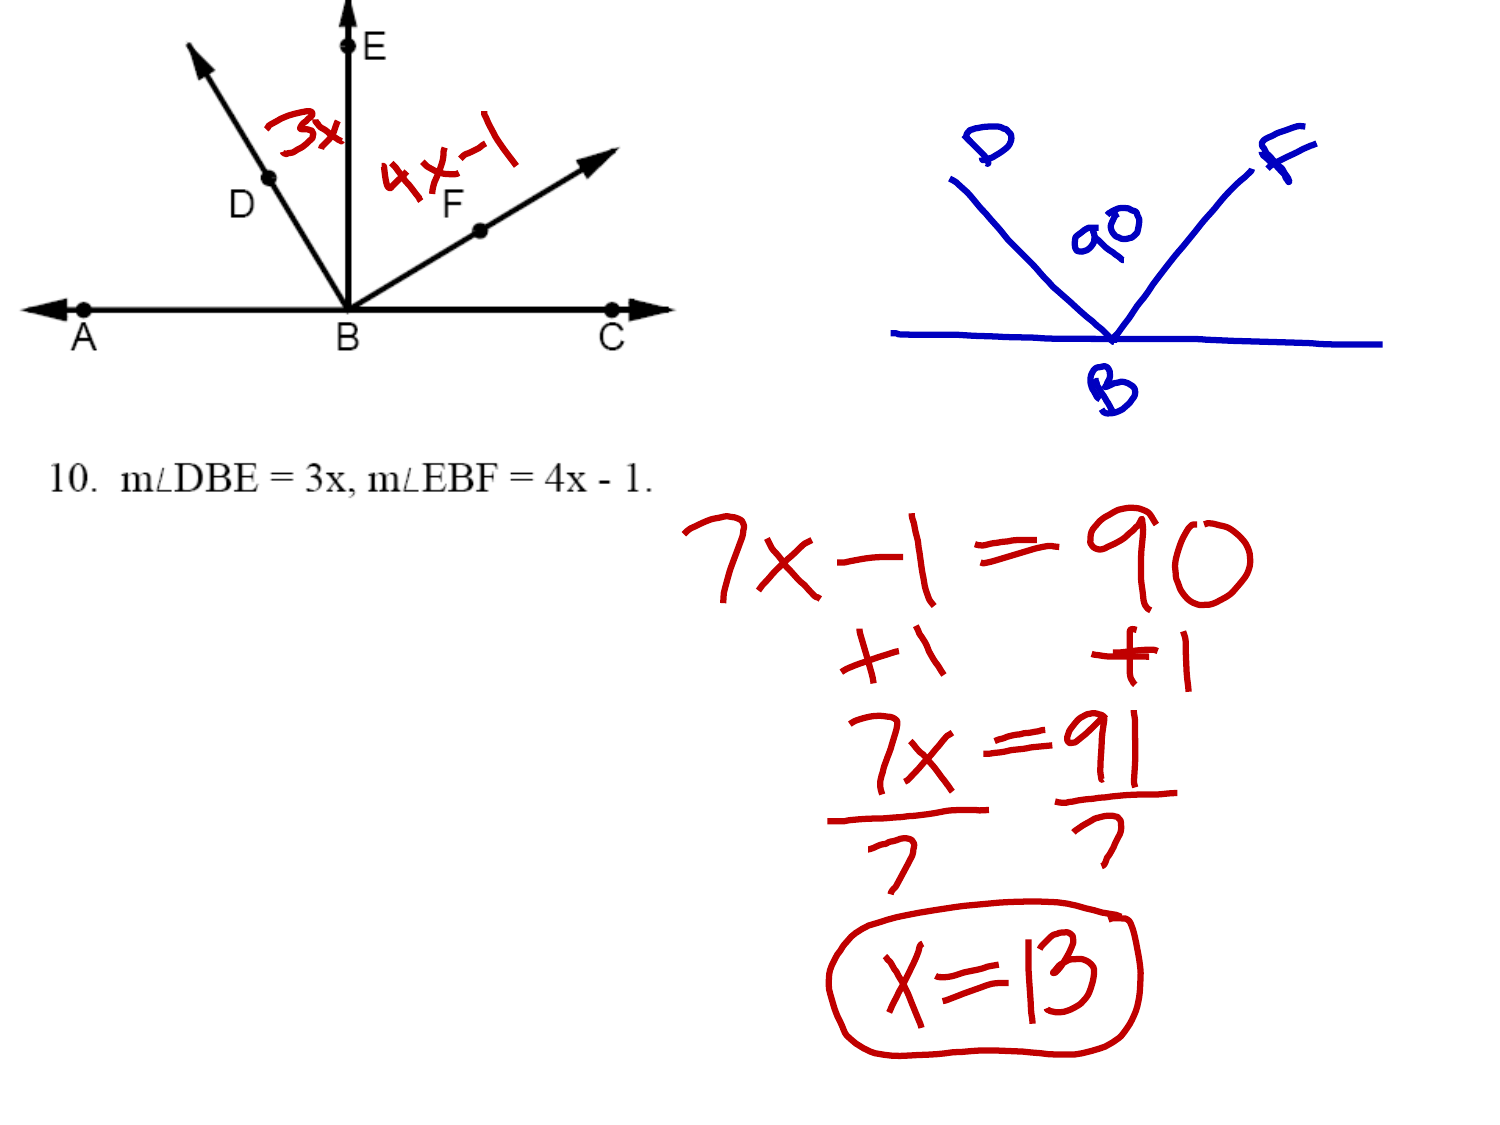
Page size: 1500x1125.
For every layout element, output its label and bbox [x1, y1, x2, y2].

text_box [904, 732, 953, 783]
text_box [1089, 506, 1157, 611]
text_box [1066, 712, 1107, 781]
text_box [927, 760, 953, 793]
text_box [1112, 648, 1158, 654]
text_box [983, 744, 1053, 755]
text_box [858, 628, 869, 660]
text_box [867, 663, 875, 684]
text_box [1072, 814, 1122, 867]
text_box [980, 545, 1060, 564]
text_box [1091, 653, 1128, 658]
text_box [837, 556, 904, 564]
text_box [915, 625, 945, 676]
text_box [974, 539, 1037, 547]
text_box [910, 513, 935, 607]
text_box [1182, 631, 1190, 692]
picture [0, 0, 1410, 413]
text_box [772, 547, 785, 562]
text_box [909, 740, 927, 759]
text_box [1054, 792, 1178, 804]
text_box [868, 837, 915, 895]
text_box [994, 729, 1046, 742]
text_box [840, 650, 900, 673]
text_box [785, 563, 821, 600]
text_box [1128, 652, 1137, 686]
text_box [757, 539, 813, 592]
text_box [828, 900, 1142, 1057]
text_box [1128, 628, 1137, 650]
text_box [1174, 522, 1251, 606]
text_box [827, 809, 989, 822]
text_box [694, 553, 738, 604]
picture [0, 424, 772, 544]
text_box [849, 715, 899, 795]
